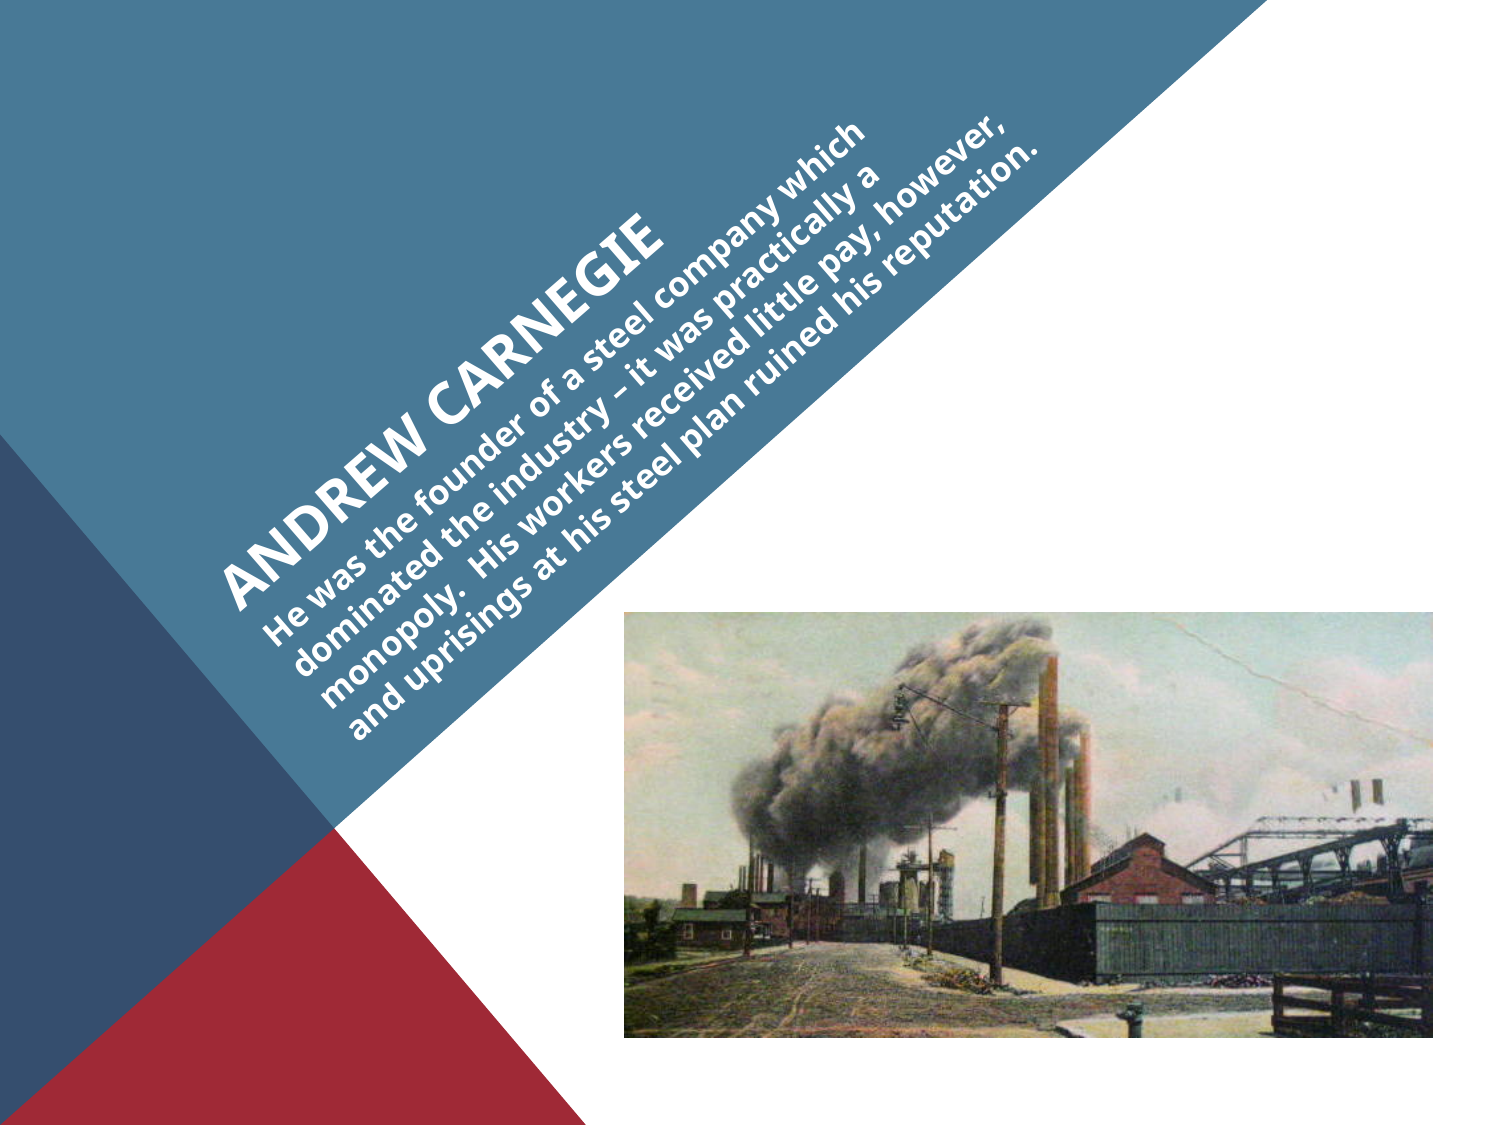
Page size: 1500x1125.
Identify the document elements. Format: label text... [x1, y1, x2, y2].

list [624, 612, 1433, 1038]
title Andrew Carnegie [174, 0, 880, 632]
list He was the founder of a steel company which dominated the industry – it was practically a monopoly. His workers received little pay, however, and uprisings at his steel plan ruined his reputation. [237, 3, 1081, 772]
